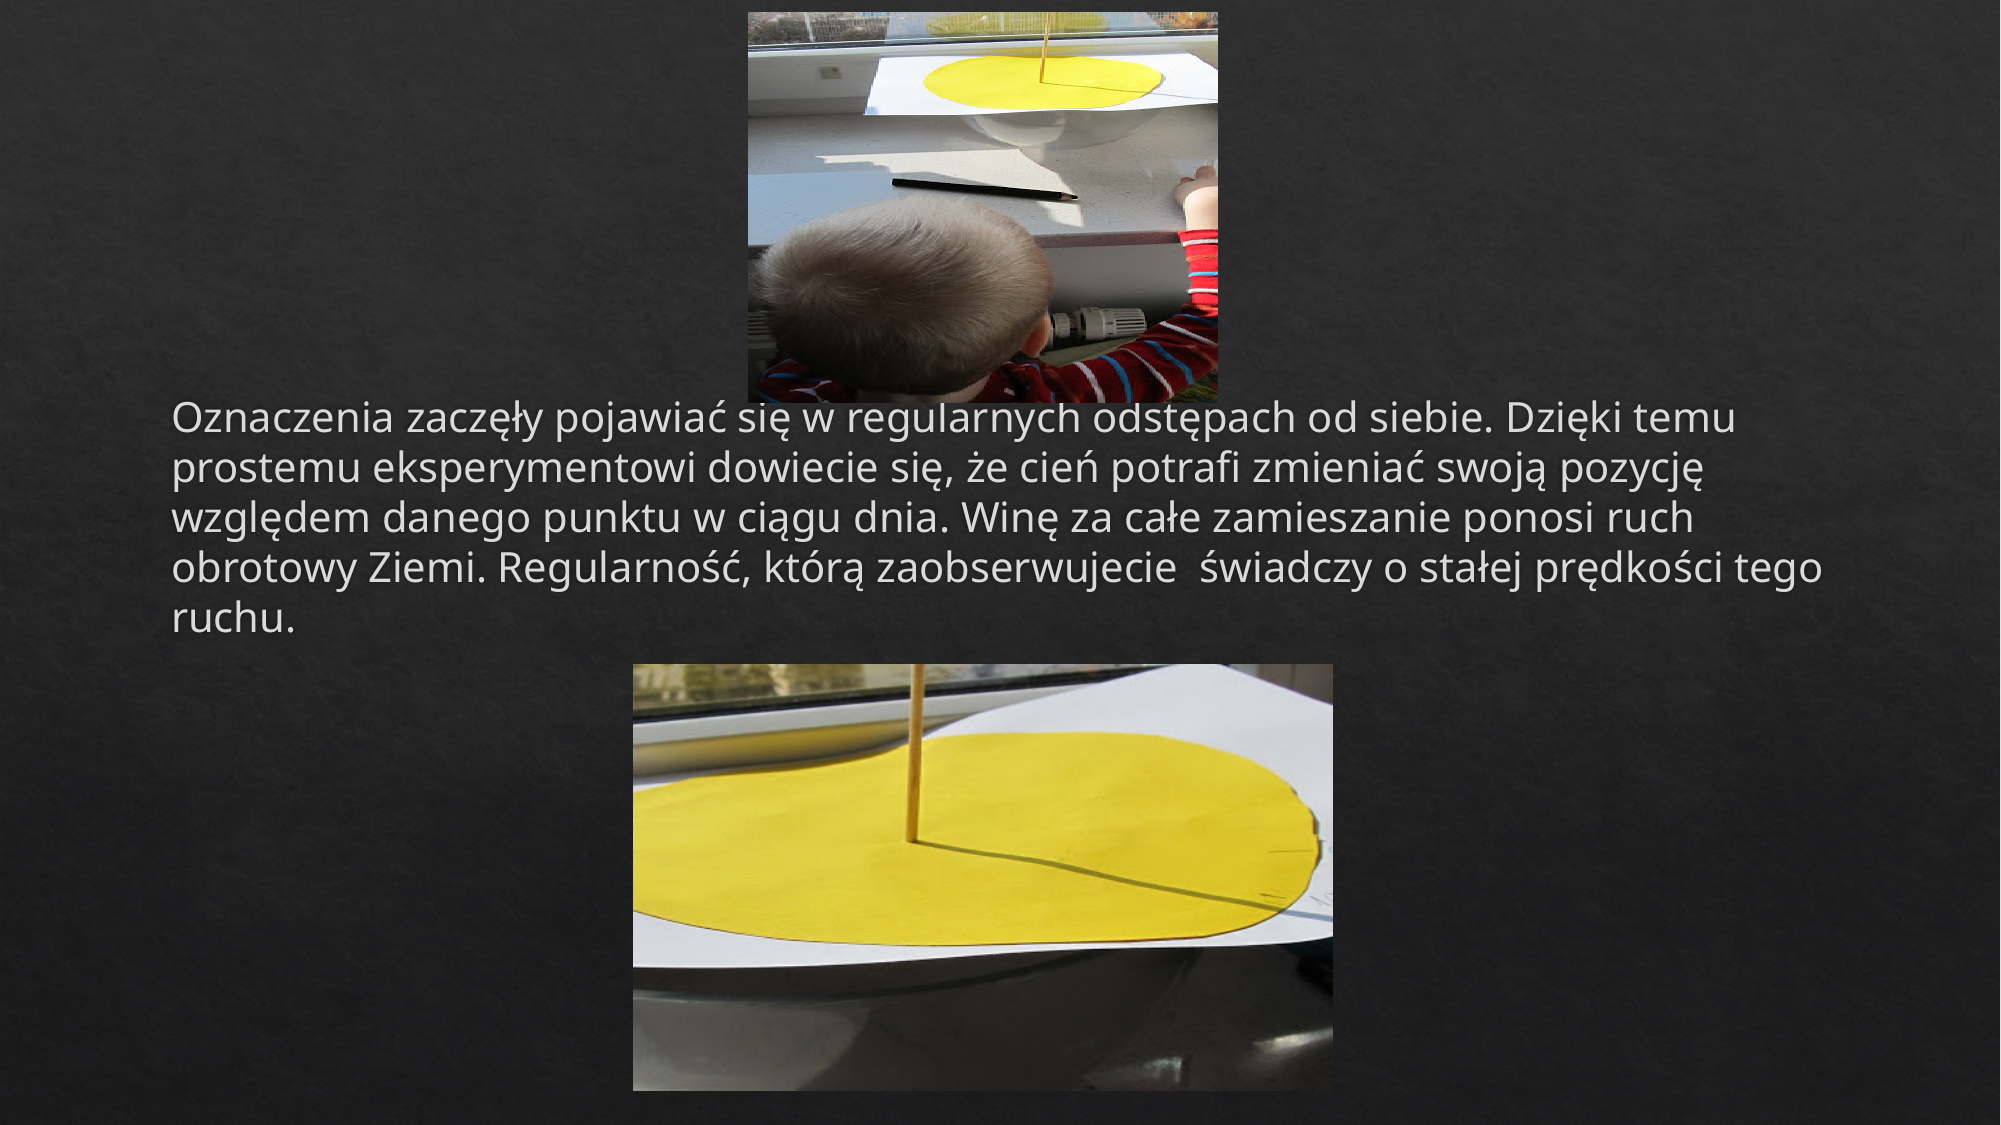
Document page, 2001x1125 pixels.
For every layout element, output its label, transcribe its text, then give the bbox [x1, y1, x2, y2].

picture [633, 663, 1333, 1091]
picture [748, 12, 1218, 404]
list Oznaczenia zaczęły pojawiać się w regularnych odstępach od siebie. Dzięki temu prostemu eksperymentowi dowiecie się, że cień potrafi zmieniać swoją pozycję względem danego punktu w ciągu dnia. Winę za całe zamieszanie ponosi ruch obrotowy Ziemi. Regularność, którą zaobserwujecie świadczy o stałej prędkości tego ruchu. [149, 99, 1849, 1100]
